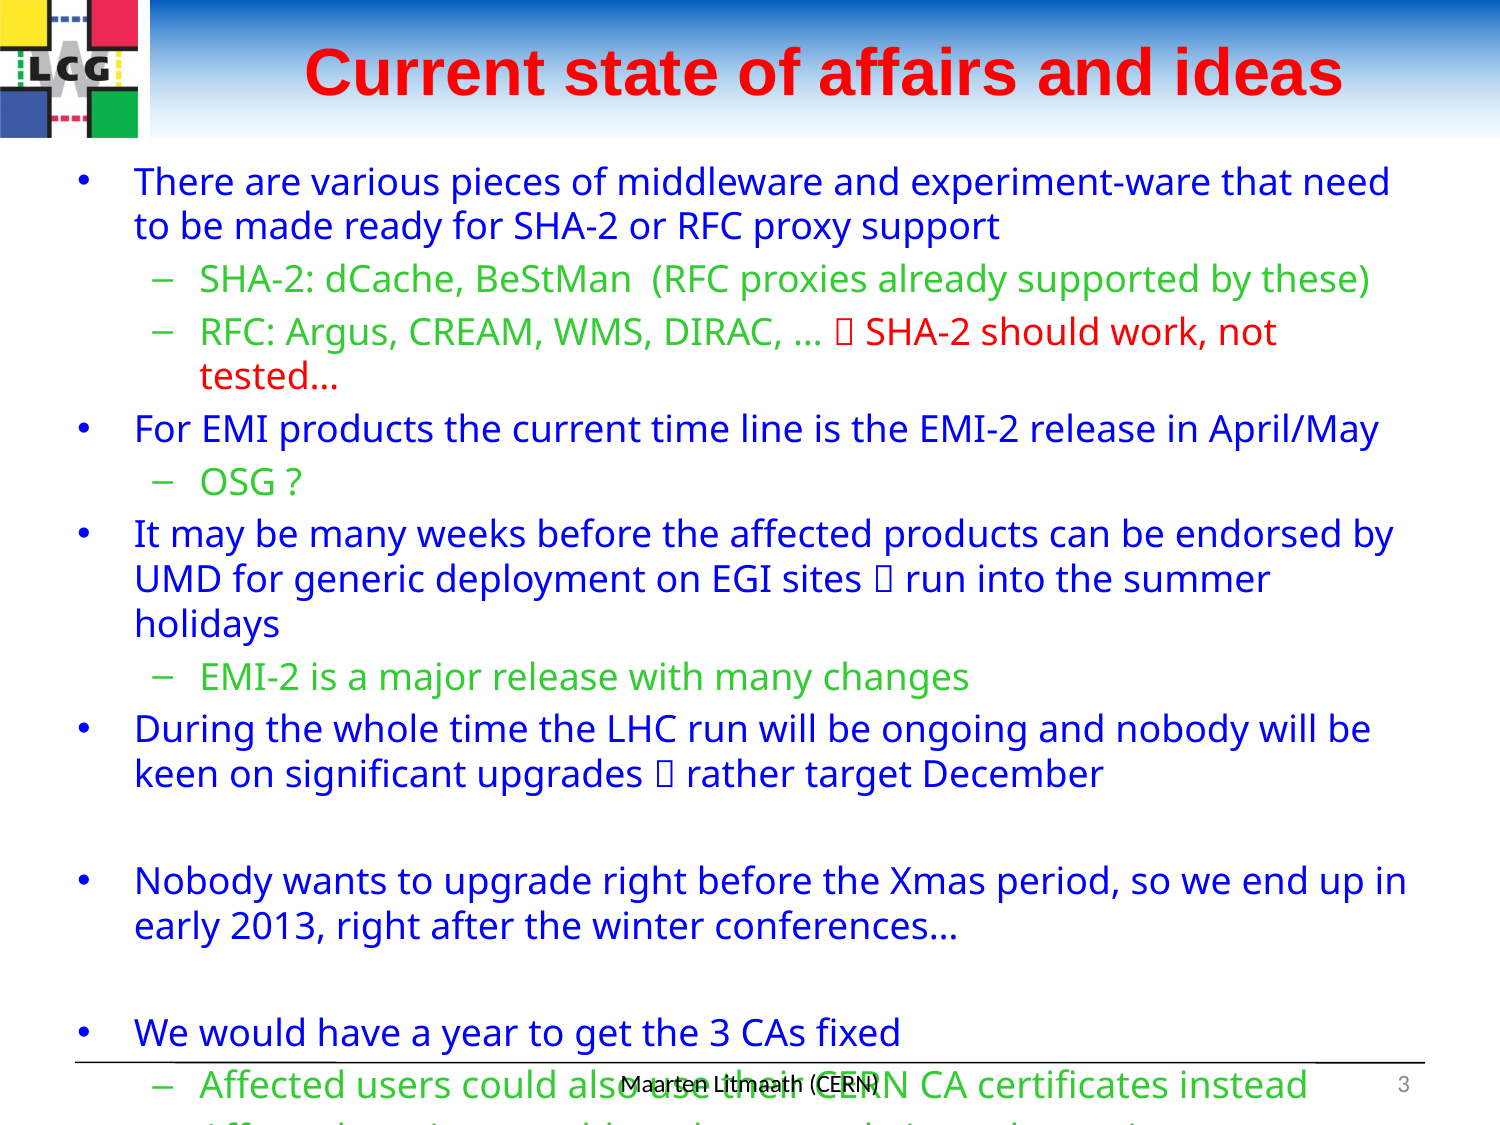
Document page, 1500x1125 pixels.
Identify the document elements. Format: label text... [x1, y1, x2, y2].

list There are various pieces of middleware and experiment-ware that need to be made ready for SHA-2 or RFC proxy support SHA-2: dCache, BeStMan (RFC proxies already supported by these) RFC: Argus, CREAM, WMS, DIRAC, …  SHA-2 should work, not tested… For EMI products the current time line is the EMI-2 release in April/May OSG ? It may be many weeks before the affected products can be endorsed by UMD for generic deployment on EGI sites  run into the summer holidays EMI-2 is a major release with many changes During the whole time the LHC run will be ongoing and nobody will be keen on significant upgrades  rather target December Nobody wants to upgrade right before the Xmas period, so we end up in early 2013, right after the winter conferences… We would have a year to get the 3 CAs fixed Affected users could also use their CERN CA certificates instead Affected services would not have an obvious alternative [62, 149, 1438, 1063]
slide_number 3 [1312, 1062, 1425, 1103]
title Current state of affairs and ideas [149, 0, 1500, 138]
picture [0, 0, 138, 138]
footer Maarten Litmaath (CERN) [225, 1062, 1275, 1103]
